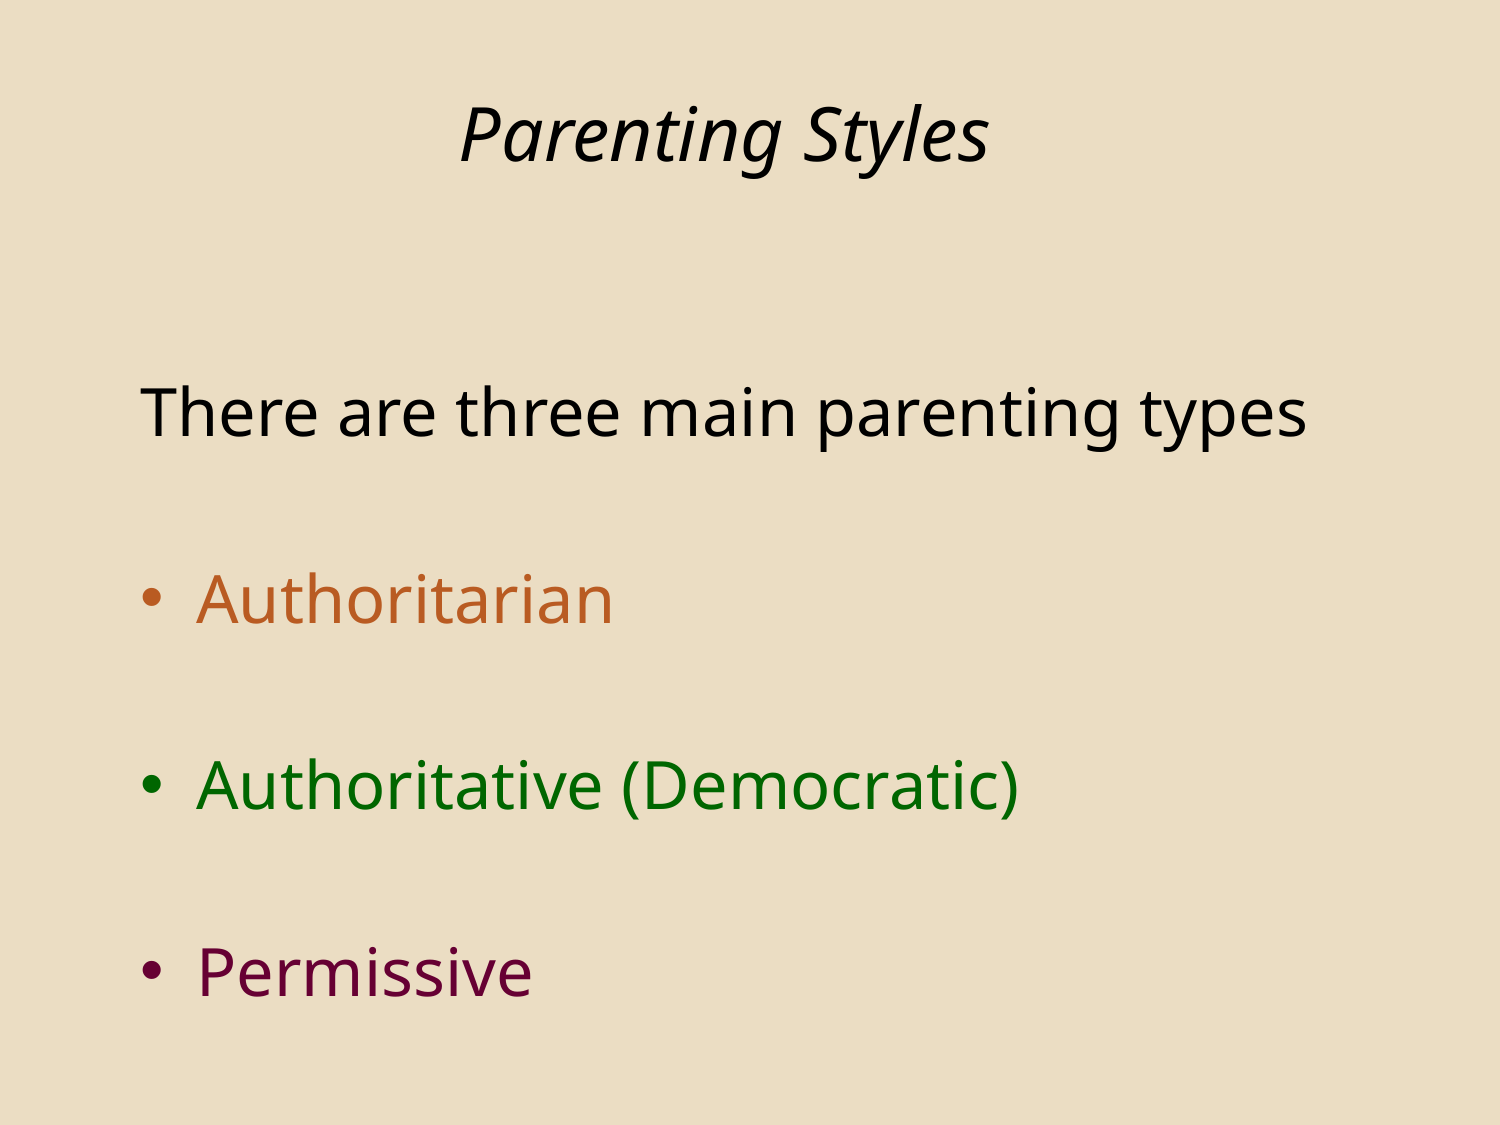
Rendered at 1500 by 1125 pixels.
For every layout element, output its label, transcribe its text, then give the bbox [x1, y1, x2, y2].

list There are three main parenting types Authoritarian Authoritative (Democratic) Permissive [124, 362, 1401, 1038]
title Parenting Styles [112, 62, 1338, 201]
